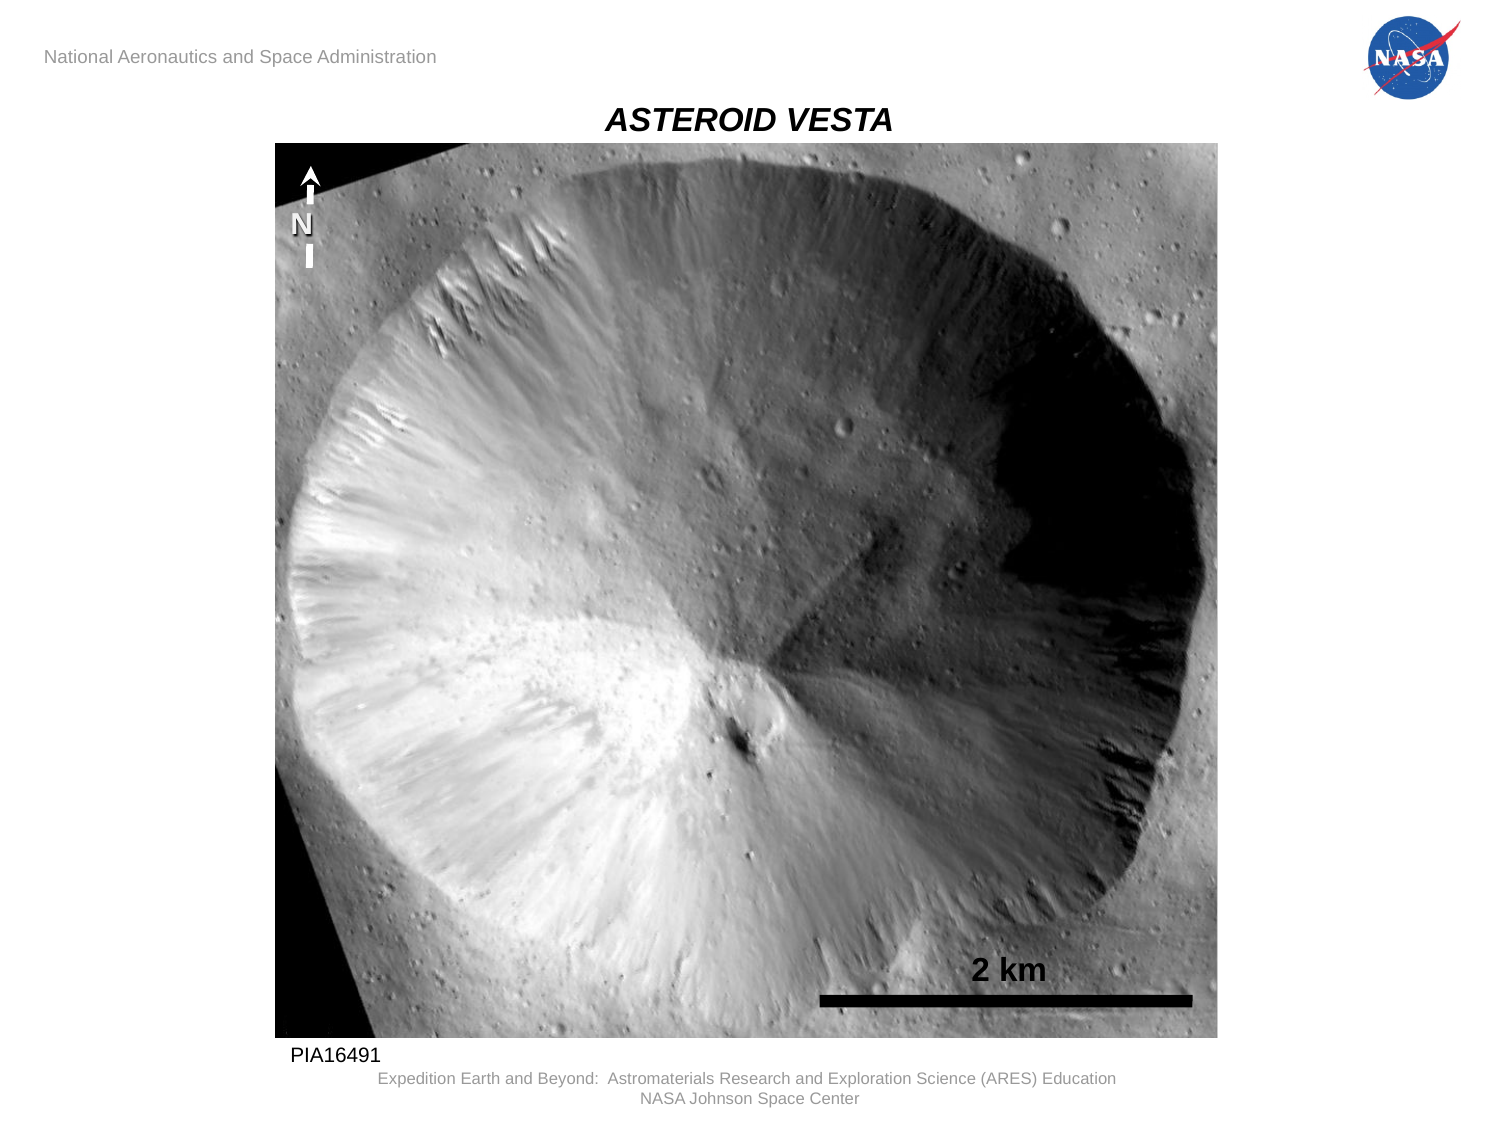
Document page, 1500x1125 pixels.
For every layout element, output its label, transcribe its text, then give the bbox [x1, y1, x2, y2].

picture [1362, 15, 1461, 100]
text_box PIA16491 [275, 1045, 397, 1075]
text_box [274, 142, 1218, 1038]
text_box ASTEROID VESTA [381, 91, 1119, 141]
